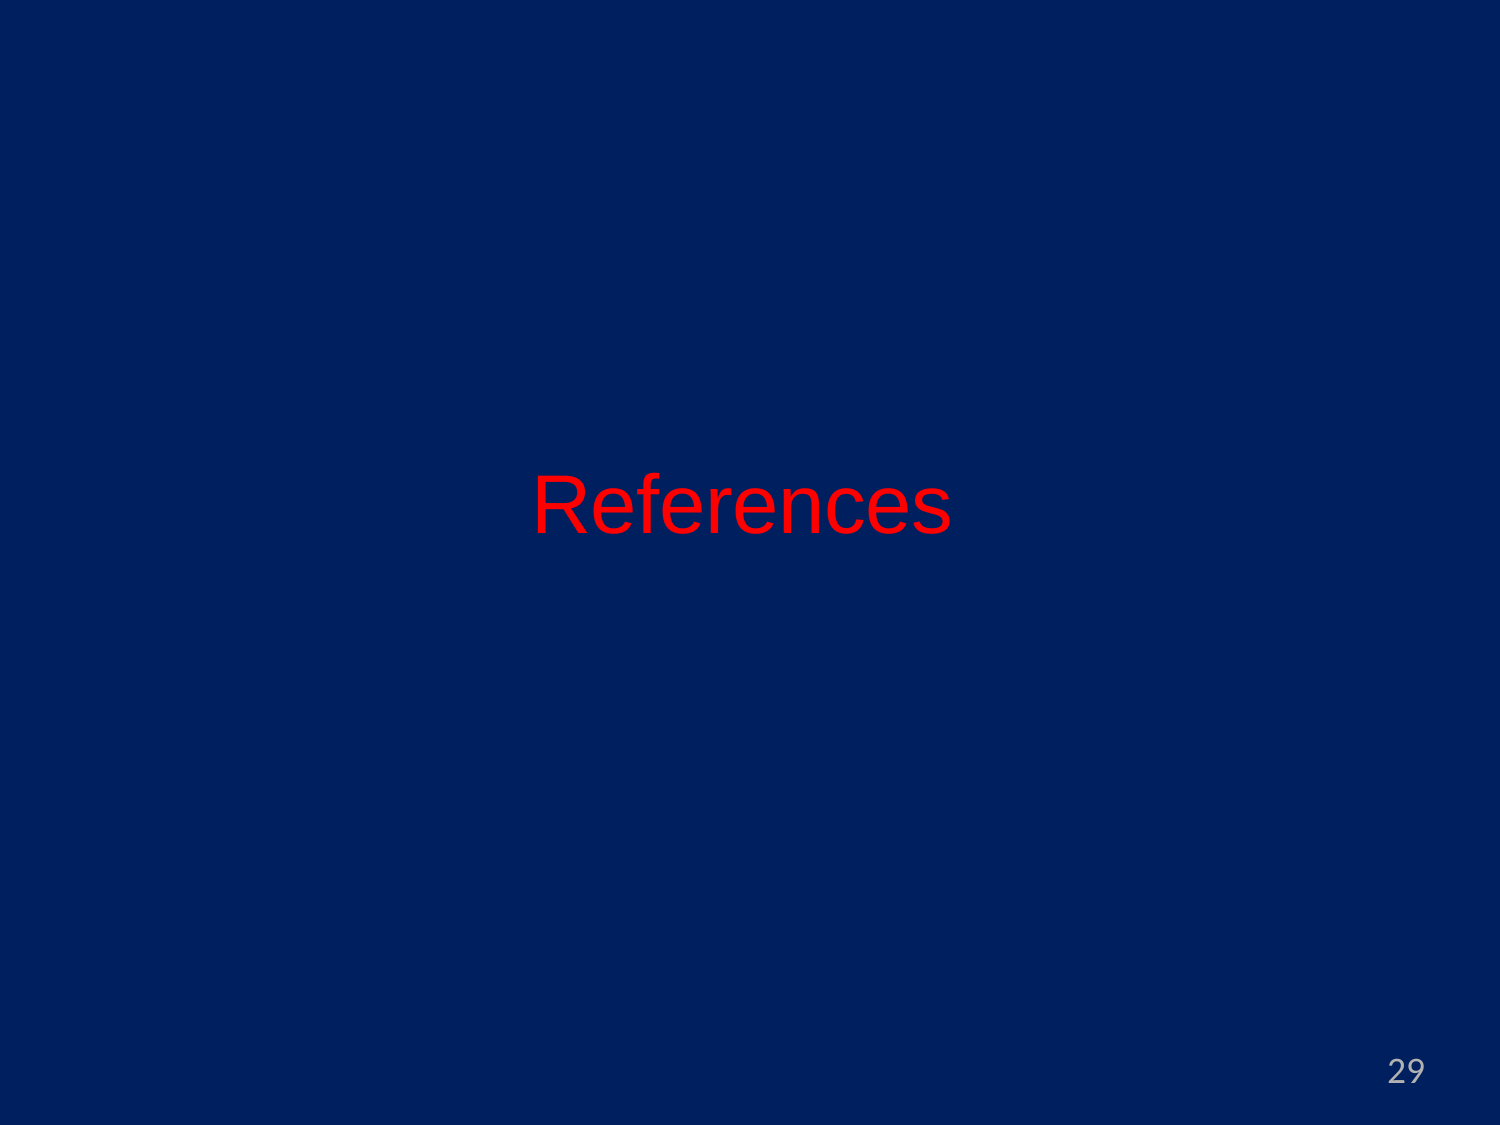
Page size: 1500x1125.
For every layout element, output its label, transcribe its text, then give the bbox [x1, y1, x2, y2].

title References [51, 425, 1413, 638]
slide_number 29 [1080, 1046, 1425, 1103]
